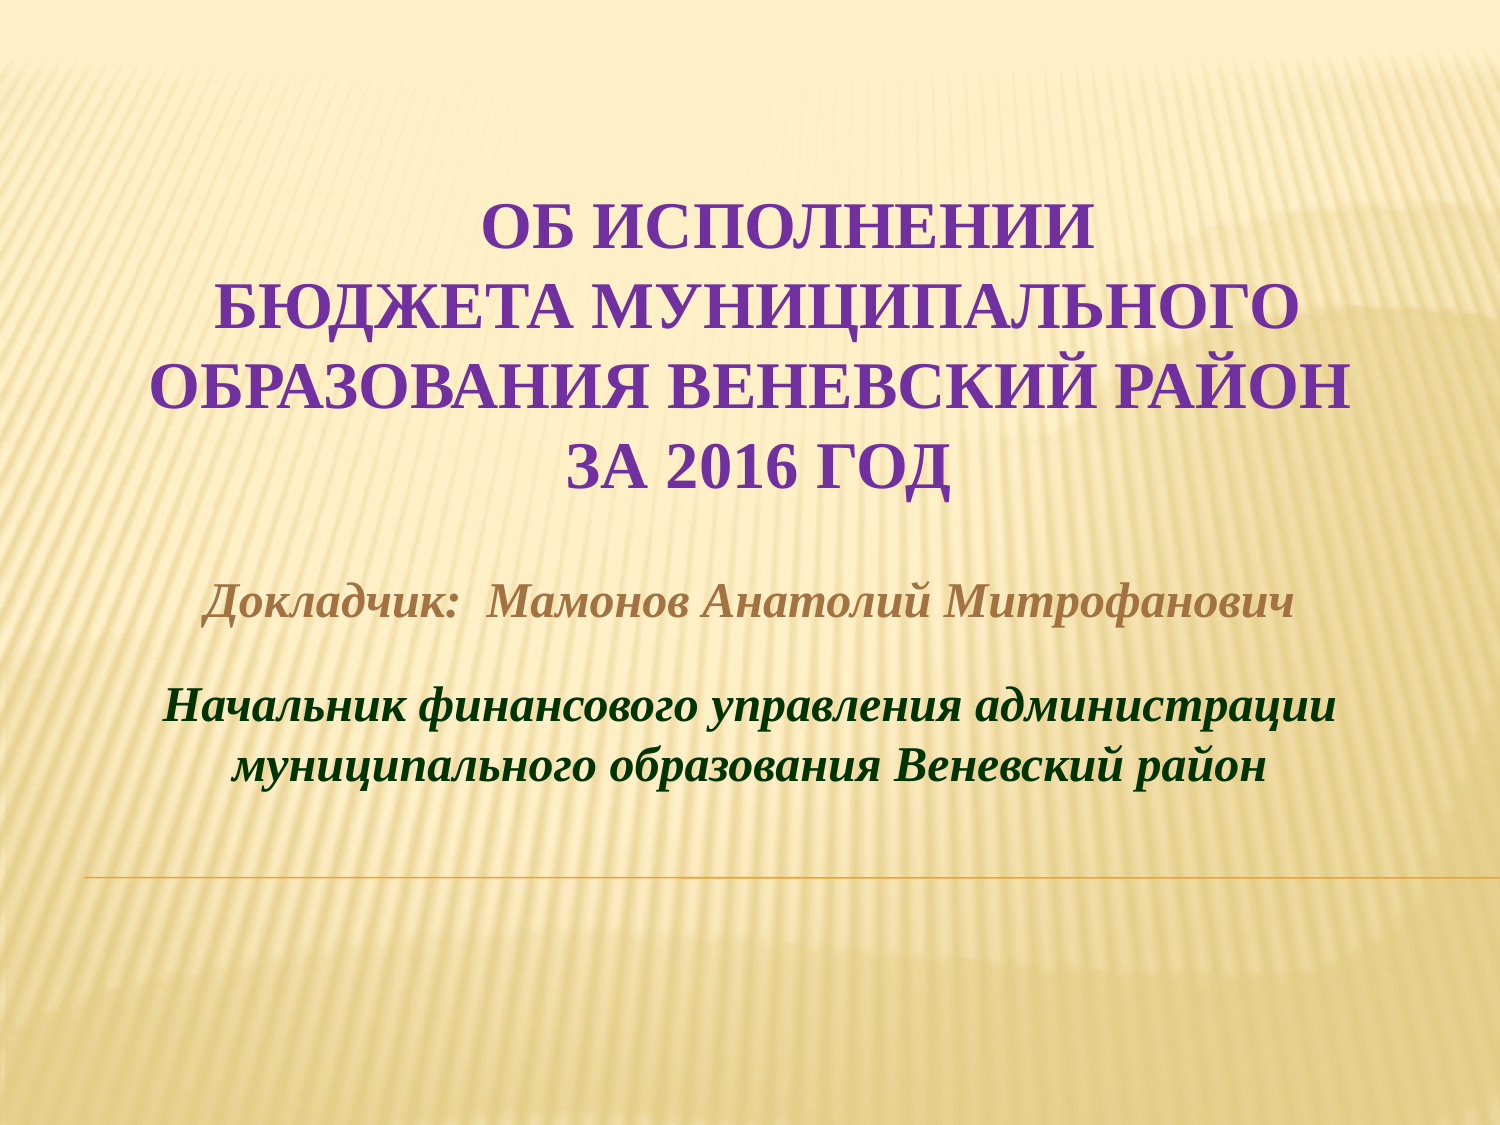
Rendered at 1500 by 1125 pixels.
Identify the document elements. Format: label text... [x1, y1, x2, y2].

text_box Докладчик: Мамонов Анатолий Митрофанович Начальник финансового управления администрации муниципального образования Веневский район [76, 574, 1424, 799]
title Об исполнении бюджета муниципального образования Веневский район за 2016 год [29, 54, 1489, 539]
